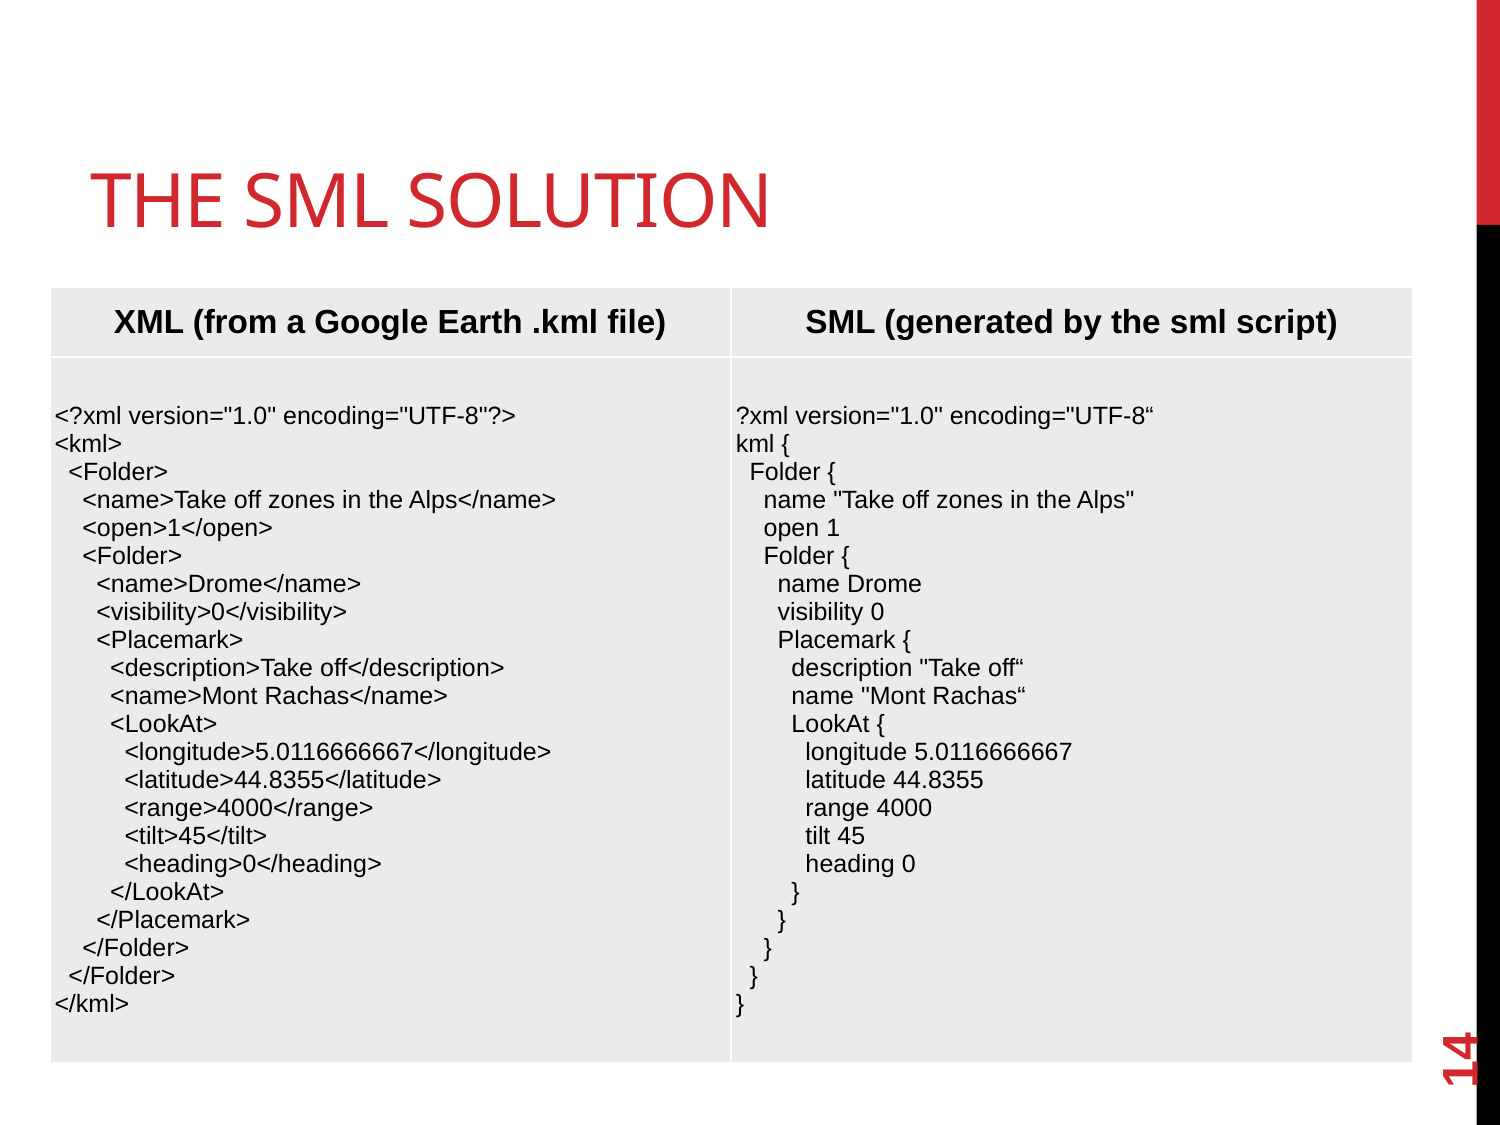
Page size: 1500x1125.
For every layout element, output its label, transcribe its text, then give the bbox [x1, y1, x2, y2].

table_cell ?xml version="1.0" encoding="UTF-8“ kml { Folder { name "Take off zones in the Alps" open 1 Folder { name Drome visibility 0 Placemark { description "Take off“ name "Mont Rachas“ LookAt { longitude 5.0116666667 latitude 44.8355 range 4000 tilt 45 heading 0 } } } } } [732, 358, 1412, 1062]
title The SML solution [75, 25, 1025, 250]
table_header XML (from a Google Earth .kml file) [51, 288, 730, 356]
table_header SML (generated by the sml script) [732, 288, 1412, 356]
slide_number 14 [1427, 887, 1488, 1104]
table_cell <?xml version="1.0" encoding="UTF-8"?> <kml> <Folder> <name>Take off zones in the Alps</name> <open>1</open> <Folder> <name>Drome</name> <visibility>0</visibility> <Placemark> <description>Take off</description> <name>Mont Rachas</name> <LookAt> <longitude>5.0116666667</longitude> <latitude>44.8355</latitude> <range>4000</range> <tilt>45</tilt> <heading>0</heading> </LookAt> </Placemark> </Folder> </Folder> </kml> [51, 358, 730, 1062]
